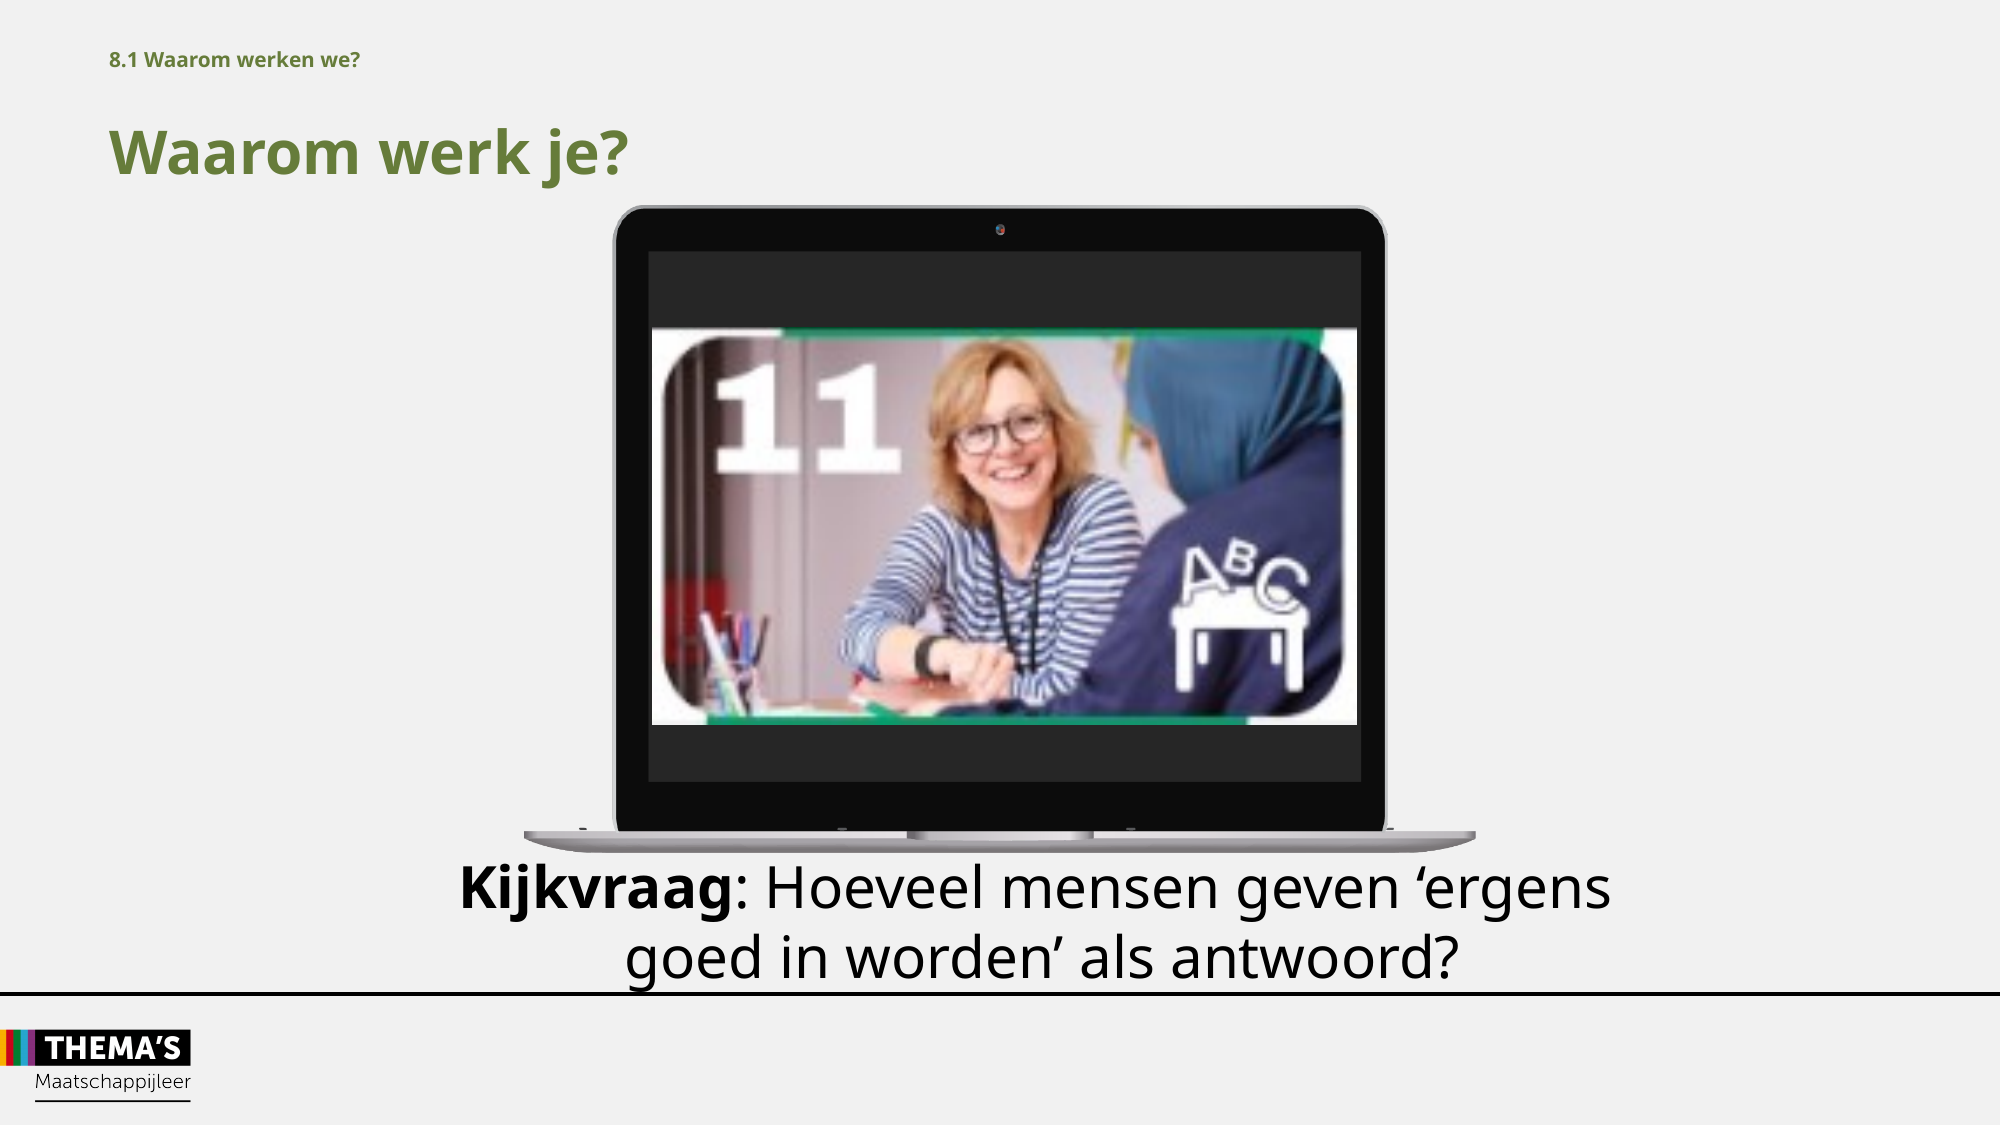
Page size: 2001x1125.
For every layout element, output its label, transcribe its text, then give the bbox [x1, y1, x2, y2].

picture [0, 993, 203, 1125]
picture [524, 205, 1476, 842]
text_box Kijkvraag: Hoeveel mensen geven ‘ergens goed in worden’ als antwoord? [443, 842, 1643, 998]
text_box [651, 327, 1358, 726]
list Waarom werk je? [94, 114, 1828, 205]
list 8.1 Waarom werken we? [94, 33, 941, 88]
